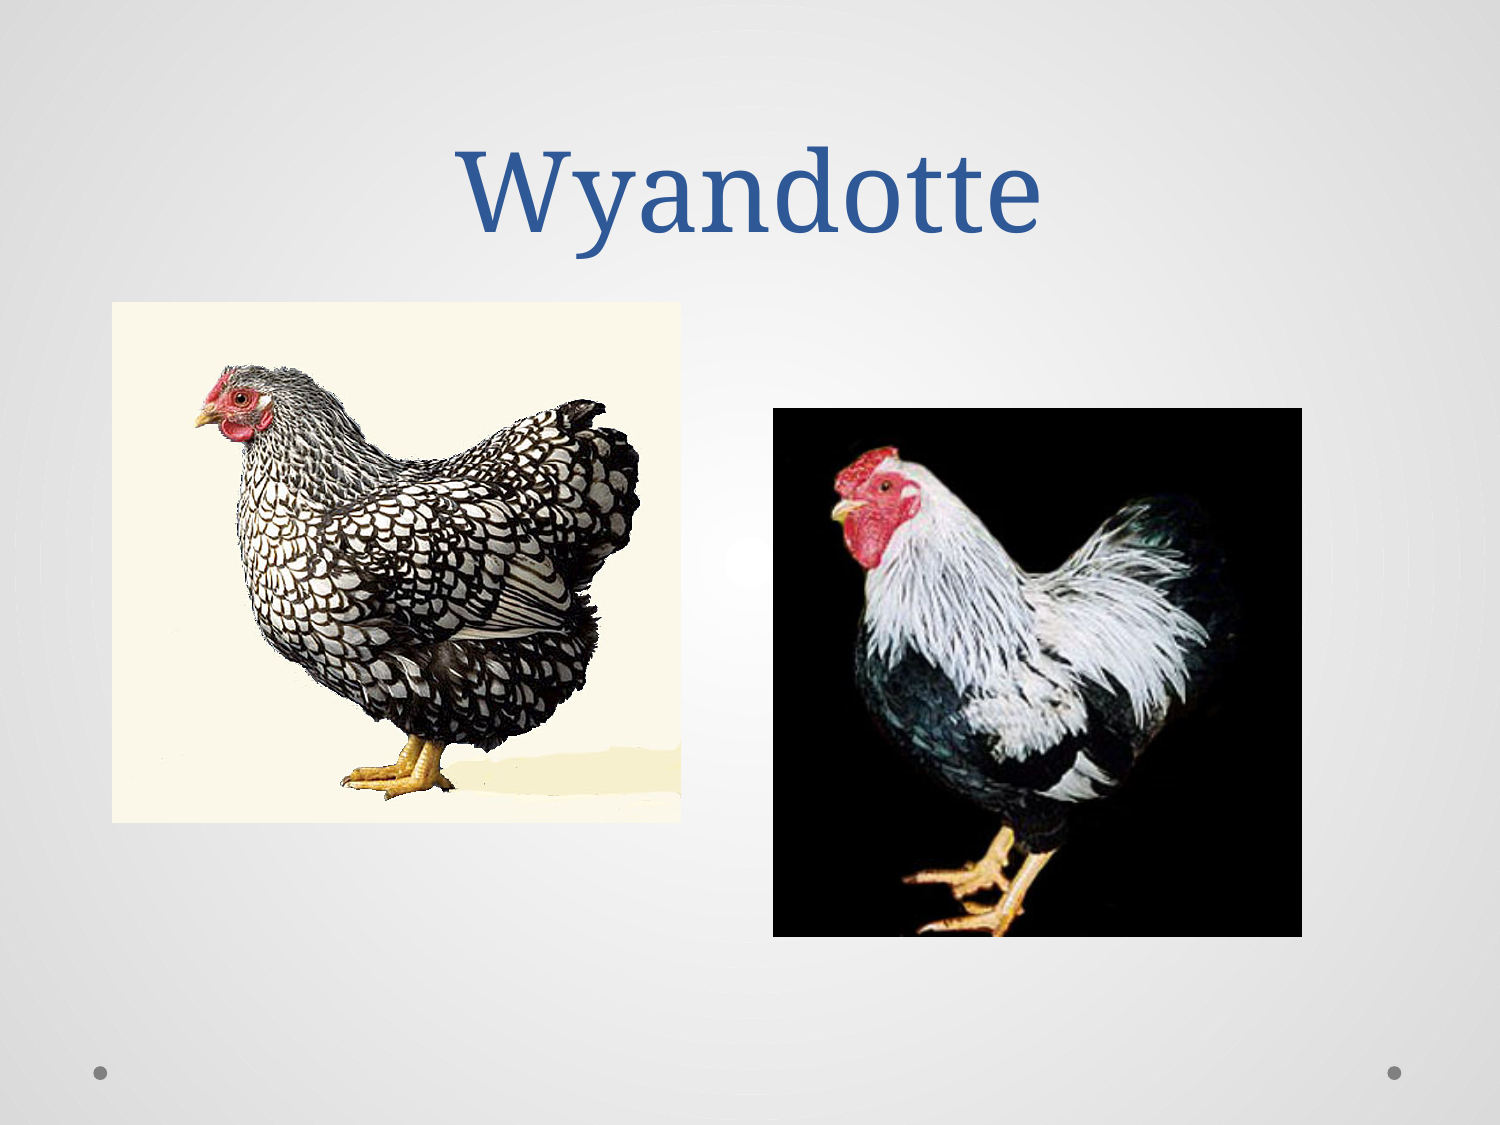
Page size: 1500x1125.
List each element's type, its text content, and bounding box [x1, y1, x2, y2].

title Wyandotte [75, 0, 1425, 263]
picture [773, 408, 1302, 937]
picture [111, 302, 681, 823]
